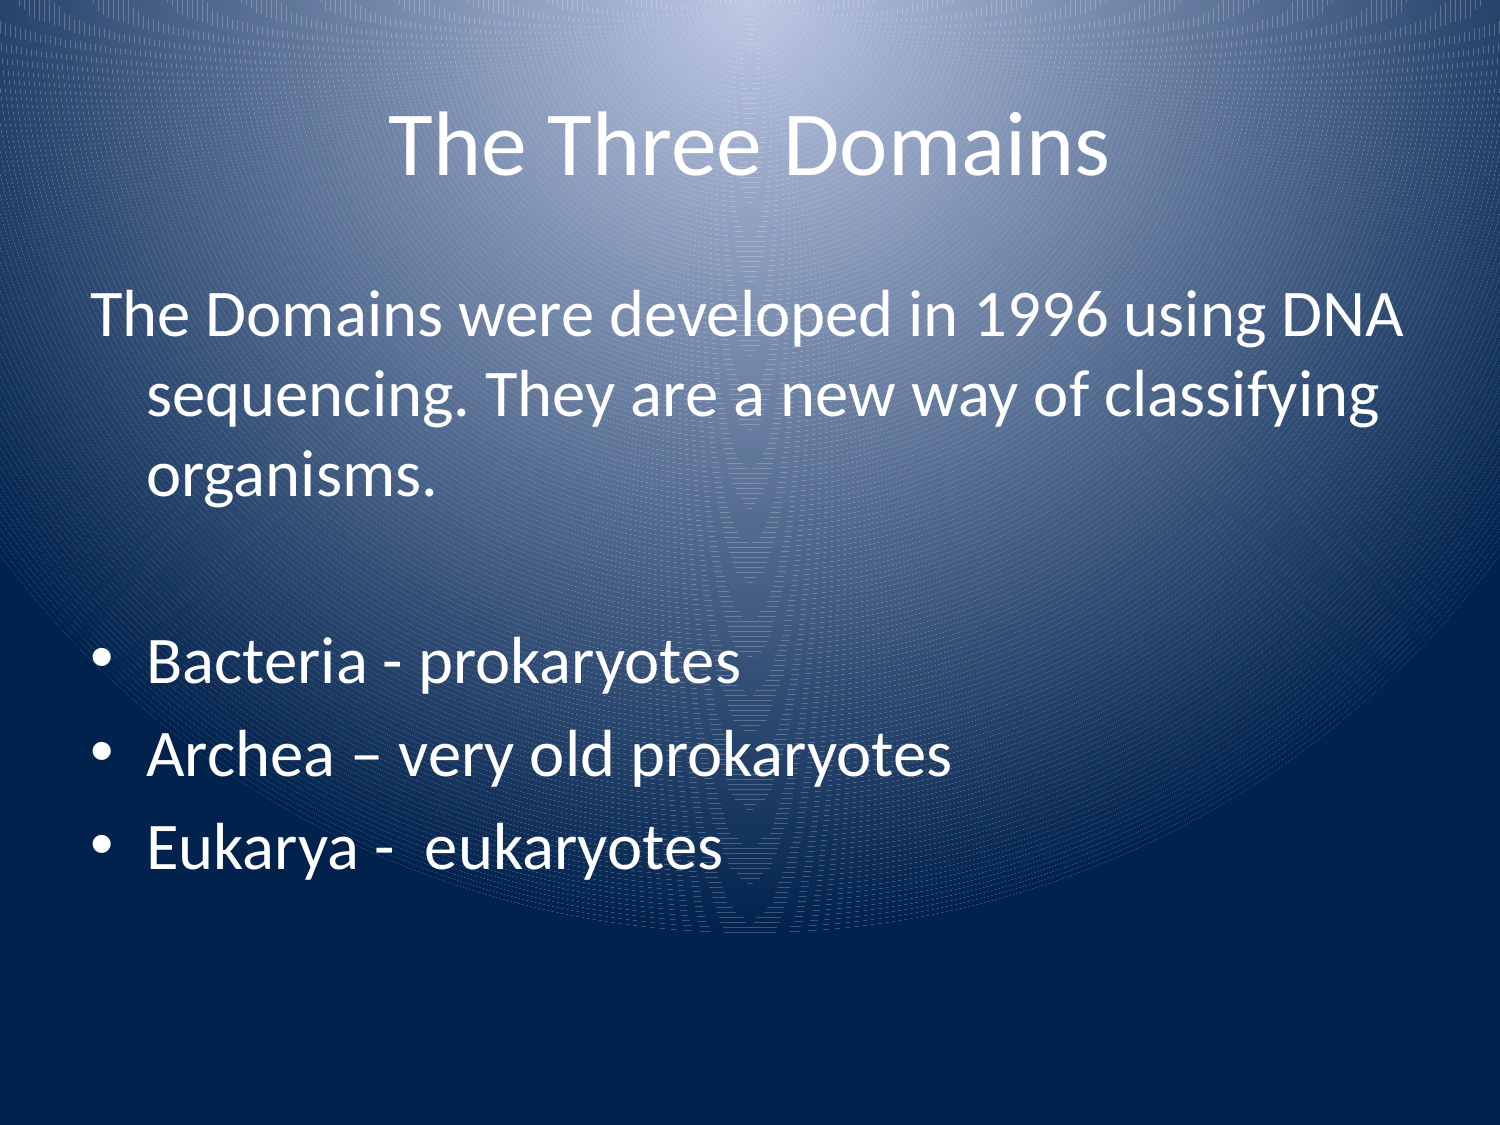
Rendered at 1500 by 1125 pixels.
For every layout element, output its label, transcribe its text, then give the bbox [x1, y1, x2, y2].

list The Domains were developed in 1996 using DNA sequencing. They are a new way of classifying organisms. Bacteria - prokaryotes Archea – very old prokaryotes Eukarya - eukaryotes [75, 262, 1425, 1005]
title The Three Domains [75, 45, 1425, 233]
